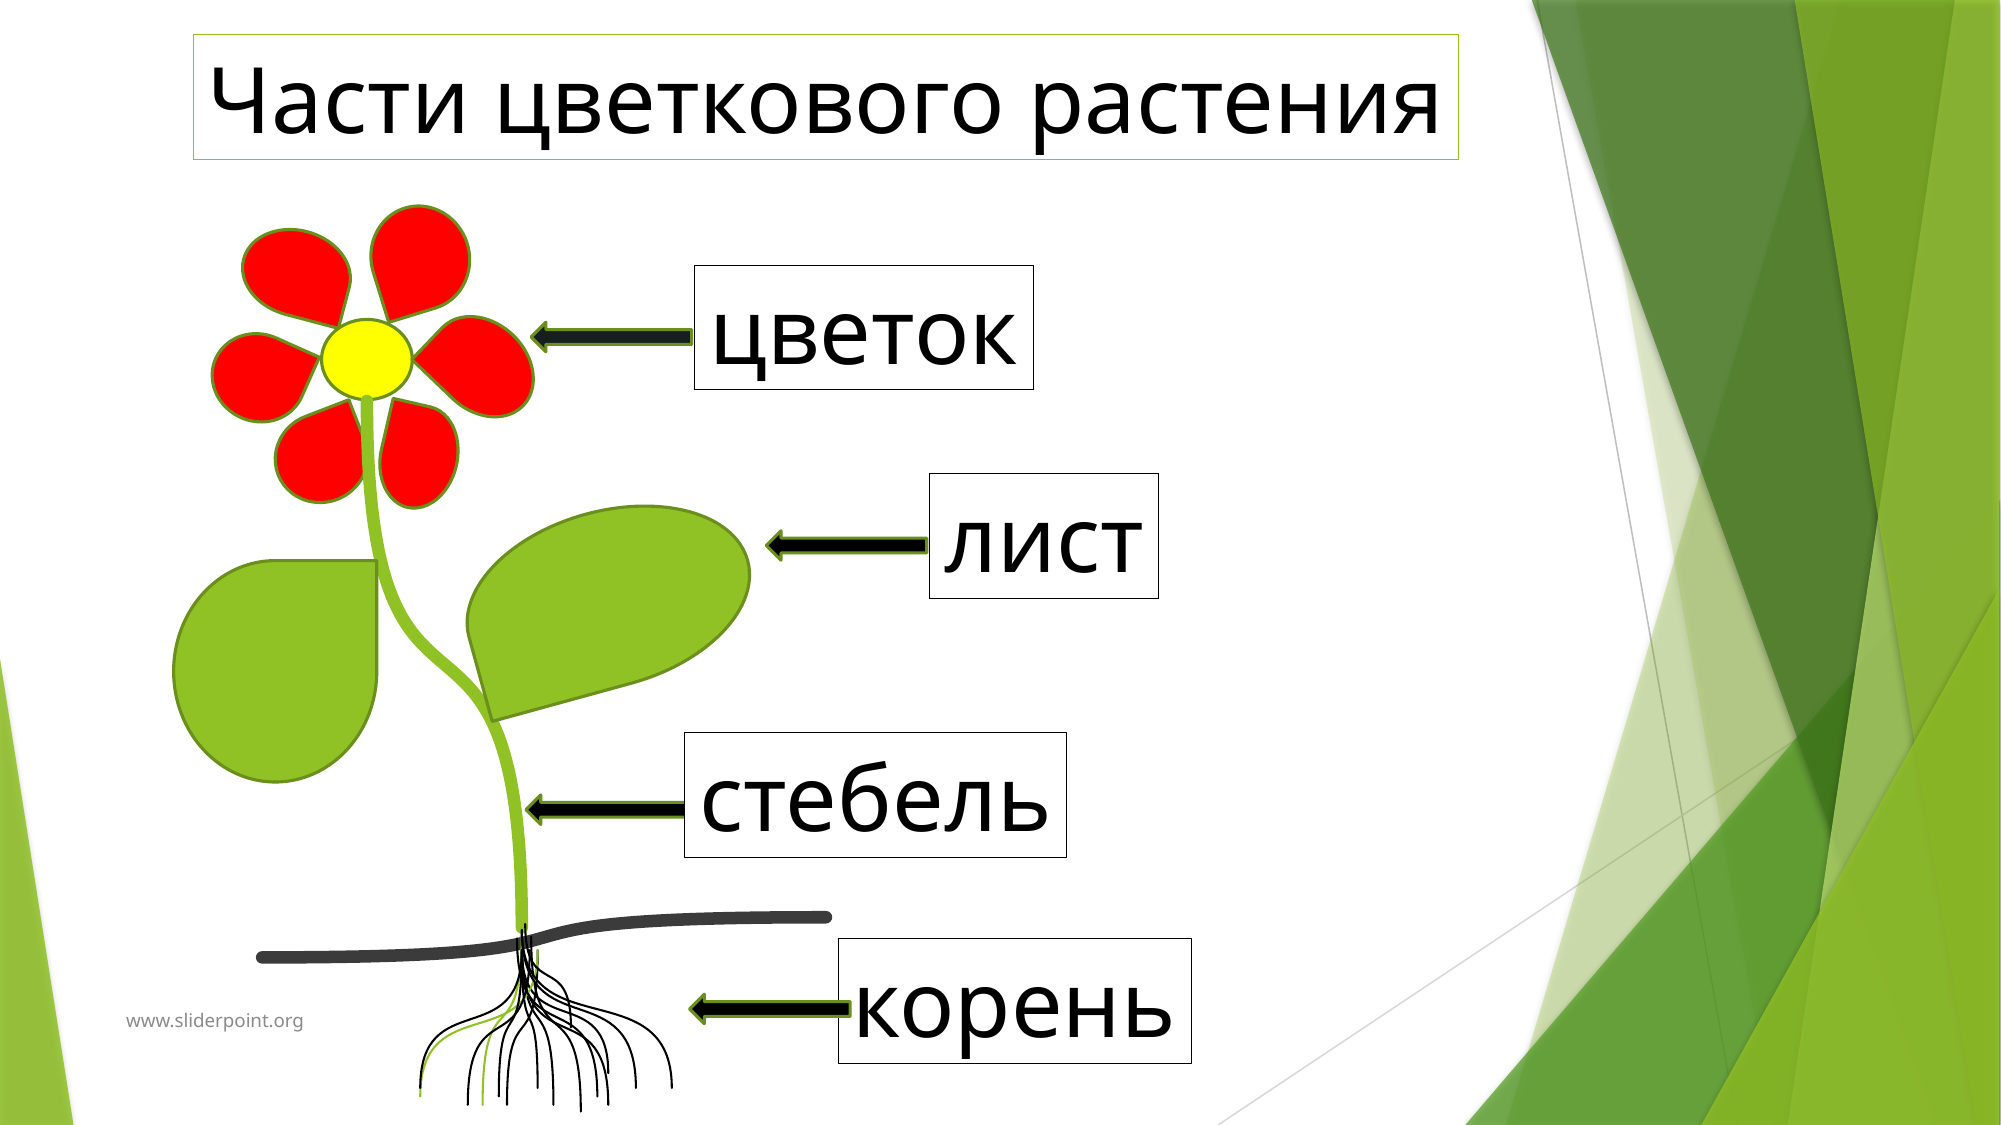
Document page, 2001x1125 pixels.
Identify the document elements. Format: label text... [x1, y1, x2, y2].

text_box [240, 227, 352, 330]
text_box [273, 398, 363, 505]
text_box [499, 951, 512, 1010]
text_box [320, 317, 414, 401]
text_box корень [837, 938, 1191, 1064]
text_box [524, 793, 684, 826]
text_box Части цветкового растения [193, 34, 1459, 160]
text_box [401, 967, 496, 1071]
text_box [436, 1011, 512, 1036]
text_box [210, 332, 321, 424]
text_box цветок [694, 265, 1034, 390]
text_box [765, 529, 929, 562]
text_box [517, 933, 677, 1085]
text_box [203, 752, 347, 784]
text_box [530, 320, 694, 354]
text_box [369, 204, 472, 324]
text_box [209, 559, 379, 585]
text_box [477, 504, 752, 645]
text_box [261, 916, 827, 958]
footer www.sliderpoint.org [111, 991, 396, 1051]
text_box [378, 396, 460, 510]
text_box лист [929, 473, 1159, 599]
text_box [180, 586, 709, 743]
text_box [499, 1044, 512, 1067]
footer www.sliderpoint.org [682, 991, 1145, 1051]
text_box [410, 315, 535, 419]
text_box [420, 996, 494, 1059]
text_box стебель [684, 732, 1067, 858]
